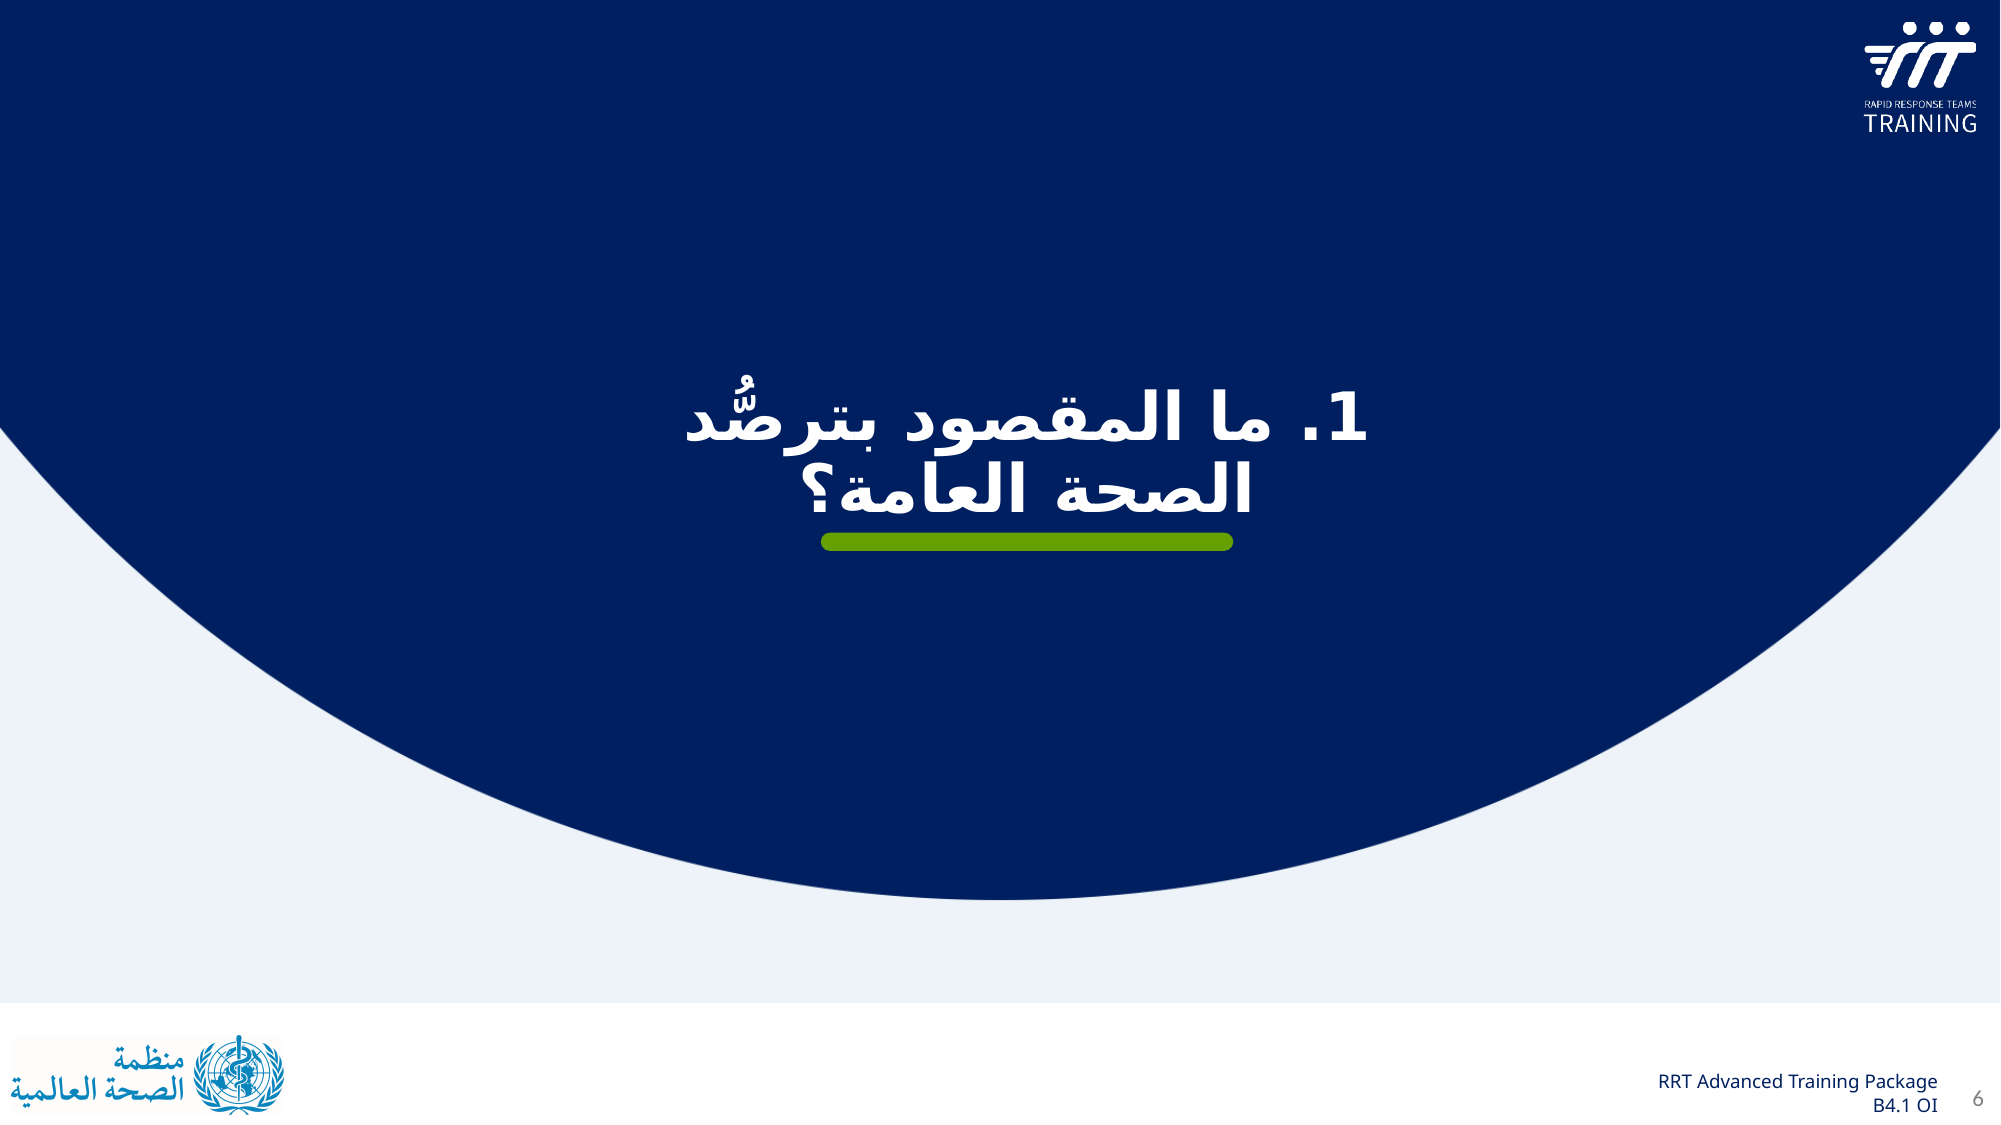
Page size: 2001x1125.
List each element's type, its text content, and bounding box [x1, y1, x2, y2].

picture [241, 1050, 247, 1059]
picture [11, 1035, 284, 1115]
picture [0, 0, 2001, 1003]
list 1. ما المقصود بترصُّد الصحة العامة؟ [637, 322, 1417, 588]
